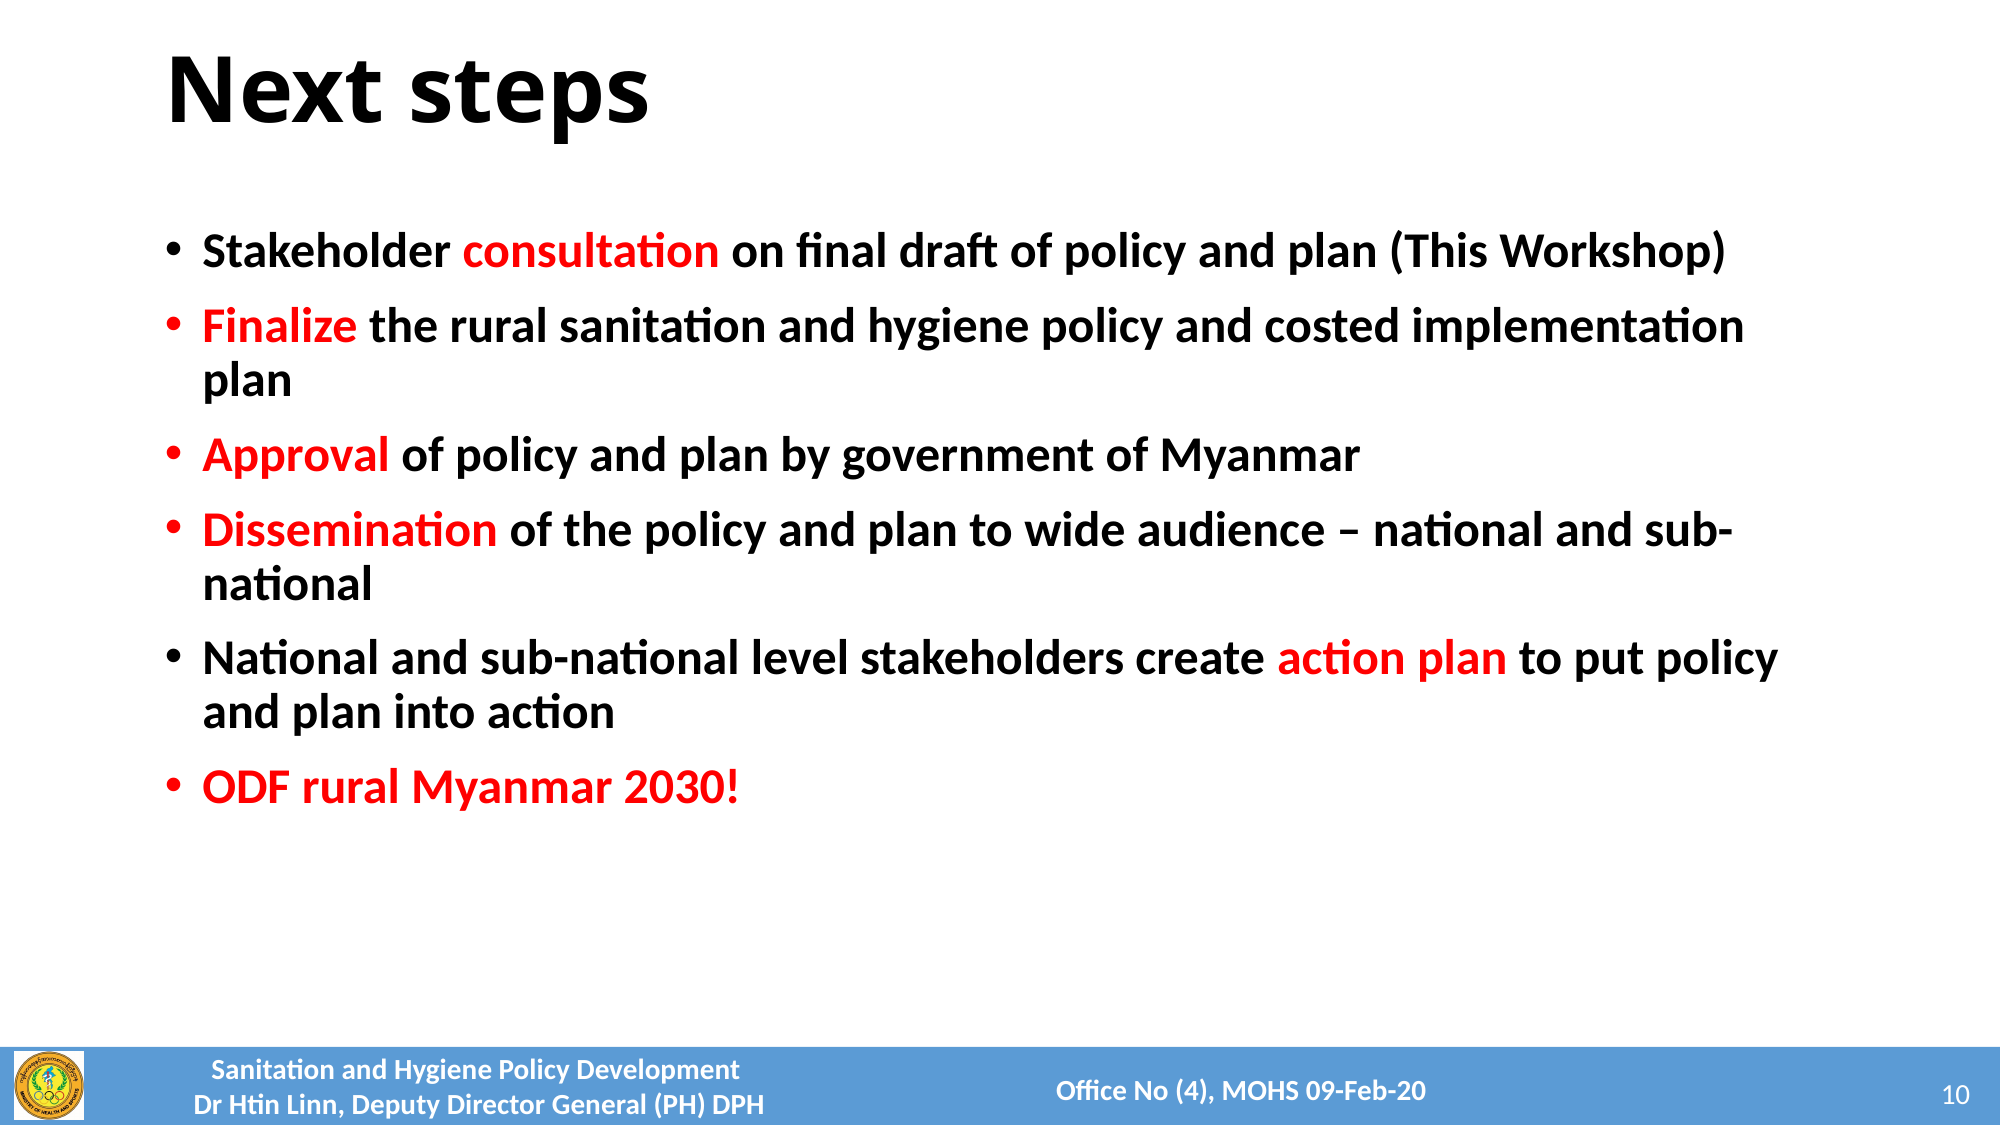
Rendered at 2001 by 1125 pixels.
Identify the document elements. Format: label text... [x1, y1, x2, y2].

picture [14, 1051, 84, 1120]
text_box [0, 1046, 2000, 1125]
footer Sanitation and Hygiene Policy Development Dr Htin Linn, Deputy Director General (PH) DPH [97, 1051, 862, 1120]
list Stakeholder consultation on final draft of policy and plan (This Workshop) Finalize the rural sanitation and hygiene policy and costed implementation plan Approval of policy and plan by government of Myanmar Dissemination of the policy and plan to wide audience – national and sub-national National and sub-national level stakeholders create action plan to put policy and plan into action ODF rural Myanmar 2030! [149, 216, 1850, 1013]
title Next steps [149, 0, 1850, 187]
slide_number Office No (4), MOHS 09-Feb-20 [1041, 1063, 1483, 1116]
slide_number 10 [1647, 1070, 1986, 1116]
